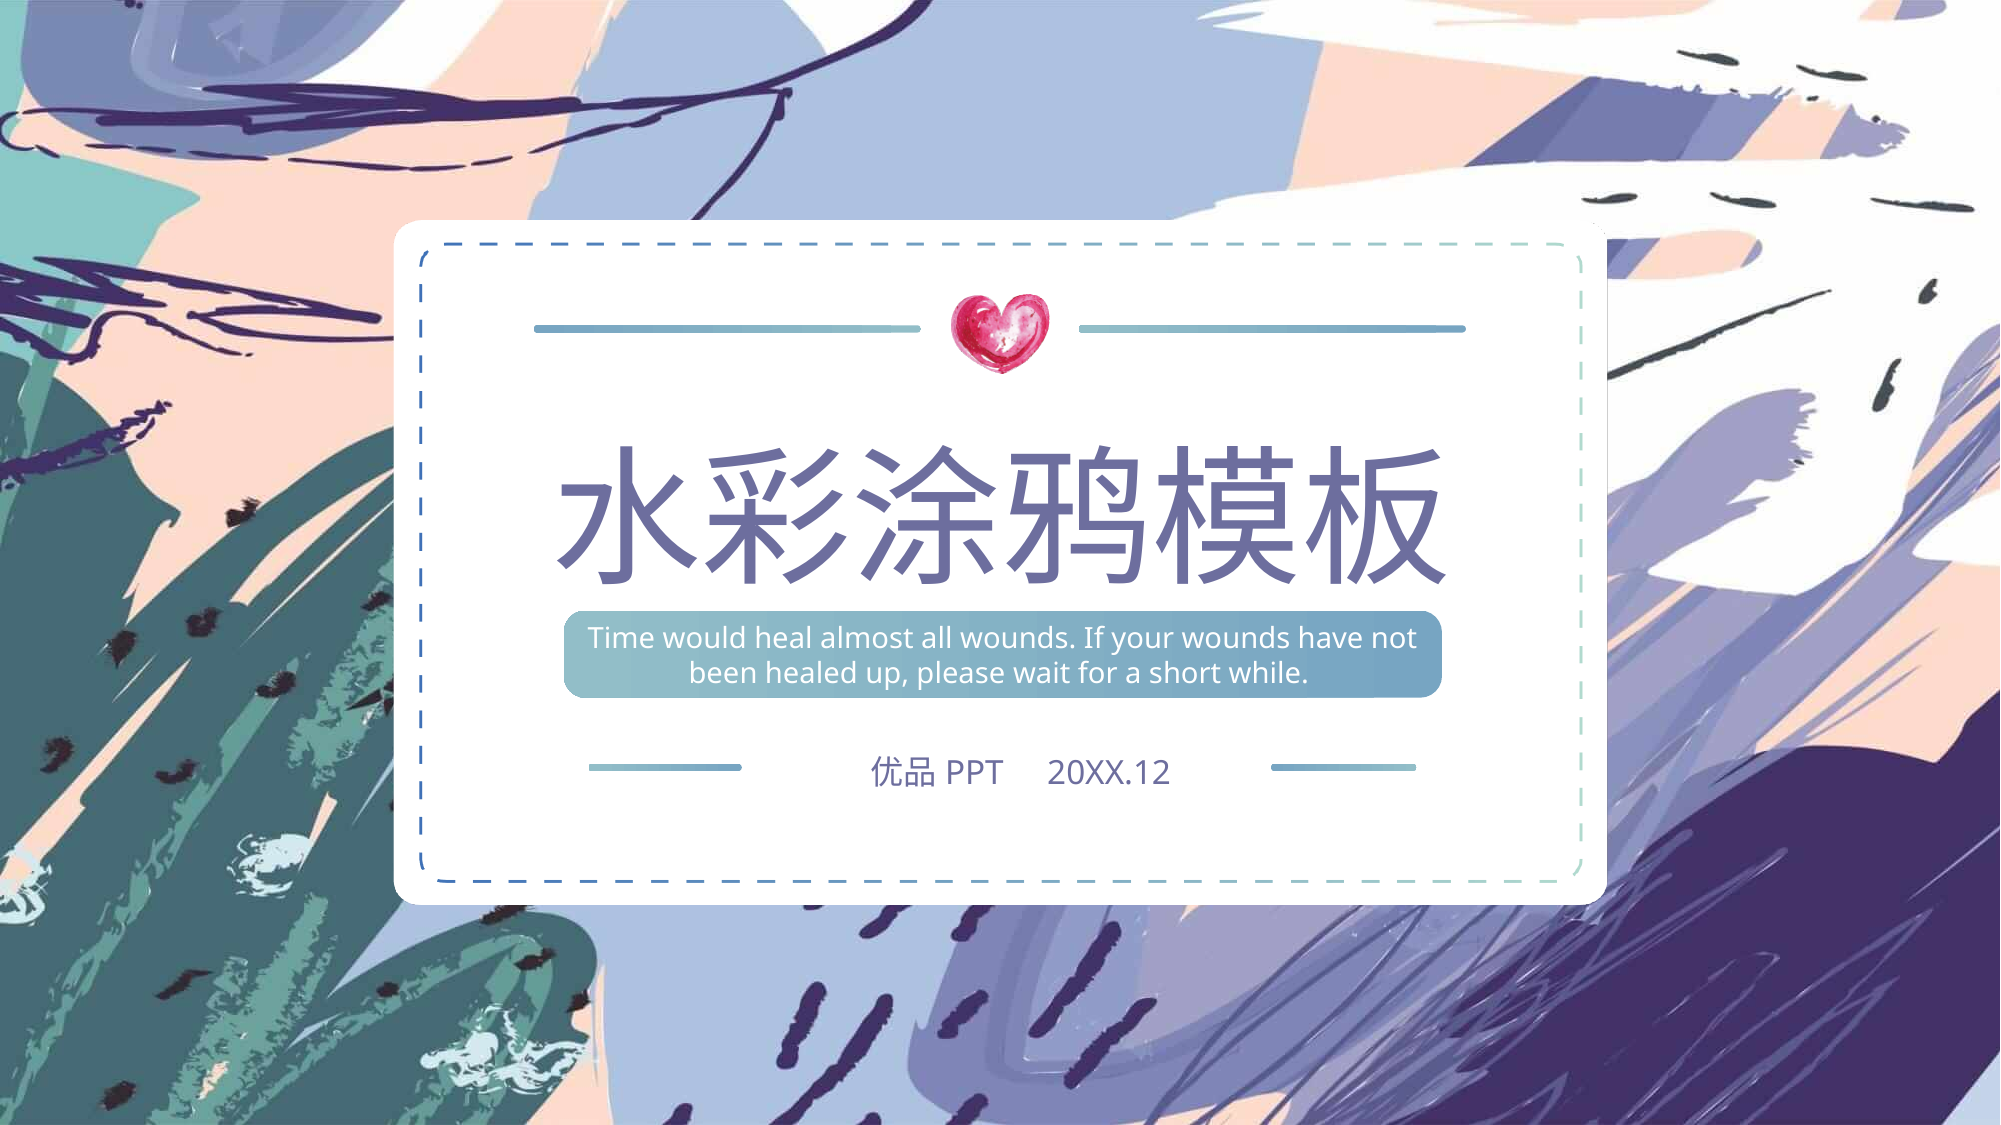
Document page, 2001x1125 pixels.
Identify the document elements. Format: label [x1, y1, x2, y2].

picture [0, 0, 2000, 1125]
text_box [533, 325, 1466, 333]
text_box [588, 763, 1417, 772]
